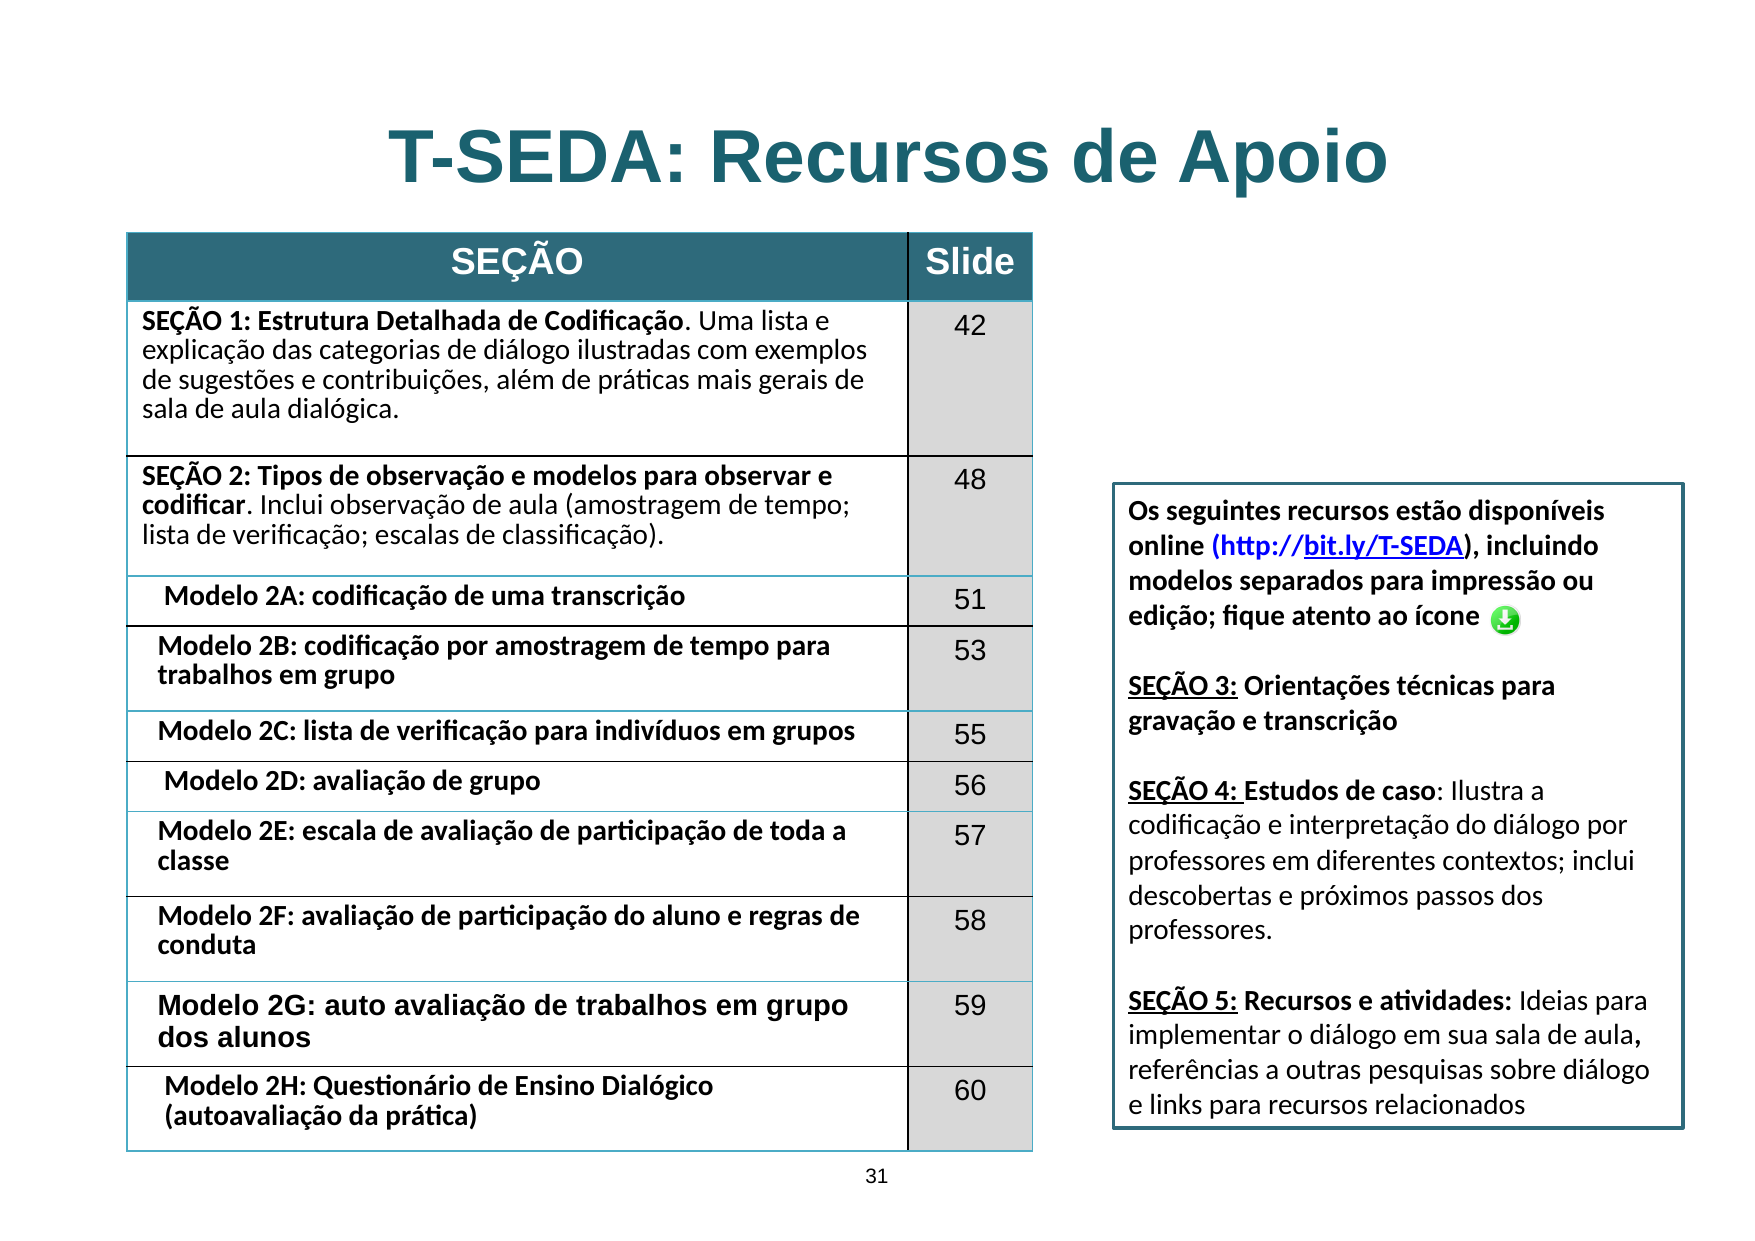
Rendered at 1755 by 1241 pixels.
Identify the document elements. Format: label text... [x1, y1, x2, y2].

table_cell 56 [909, 762, 1032, 811]
table_cell 59 [909, 982, 1032, 1066]
table_cell Modelo 2C: lista de verificação para indivíduos em grupos [128, 712, 907, 761]
text_box Os seguintes recursos estão disponíveis online (http://bit.ly/T-SEDA), incluindo modelos separados para impressão ou edição; fique atento ao ícone SEÇÃO 3: Orientações técnicas para gravação e transcrição SEÇÃO 4: Estudos de caso: Ilustra a codificação e interpretação do diálogo por professores em diferentes contextos; inclui descobertas e próximos passos dos professores. SEÇÃO 5: Recursos e atividades: Ideias para implementar o diálogo em sua sala de aula, referências a outras pesquisas sobre diálogo e links para recursos relacionados [1113, 483, 1684, 1129]
title T-SEDA: Recursos de Apoio [121, 107, 1606, 316]
table_cell 55 [909, 712, 1032, 761]
list [127, 805, 1755, 1241]
table_cell Modelo 2B: codificação por amostragem de tempo para trabalhos em grupo [128, 627, 907, 710]
table_cell 53 [909, 627, 1032, 710]
table_cell 60 [909, 1067, 1032, 1150]
table_cell SEÇÃO 1: Estrutura Detalhada de Codificação. Uma lista e explicação das categorias de diálogo ilustradas com exemplos de sugestões e contribuições, além de práticas mais gerais de sala de aula dialógica. [128, 302, 907, 455]
table_cell SEÇÃO 2: Tipos de observação e modelos para observar e codificar. Inclui observação de aula (amostragem de tempo; lista de verificação; escalas de classificação). [128, 457, 907, 575]
table_cell Modelo 2F: avaliação de participação do aluno e regras de conduta [128, 897, 907, 981]
table_header Slide [909, 233, 1032, 300]
table_cell Modelo 2G: auto avaliação de trabalhos em grupo dos alunos [128, 982, 907, 1066]
table_cell 51 [909, 577, 1032, 625]
table_cell 42 [909, 302, 1032, 455]
table_cell 57 [909, 812, 1032, 896]
table_cell 58 [909, 897, 1032, 981]
table_cell Modelo 2A: codificação de uma transcrição [128, 577, 907, 625]
table_cell Modelo 2D: avaliação de grupo [128, 762, 907, 811]
table_cell Modelo 2H: Questionário de Ensino Dialógico (autoavaliação da prática) [128, 1067, 907, 1150]
table_header SEÇÃO [128, 233, 907, 300]
text_box 31 [863, 1162, 891, 1188]
table_cell 48 [909, 457, 1032, 575]
table_cell Modelo 2E: escala de avaliação de participação de toda a classe [128, 812, 907, 896]
